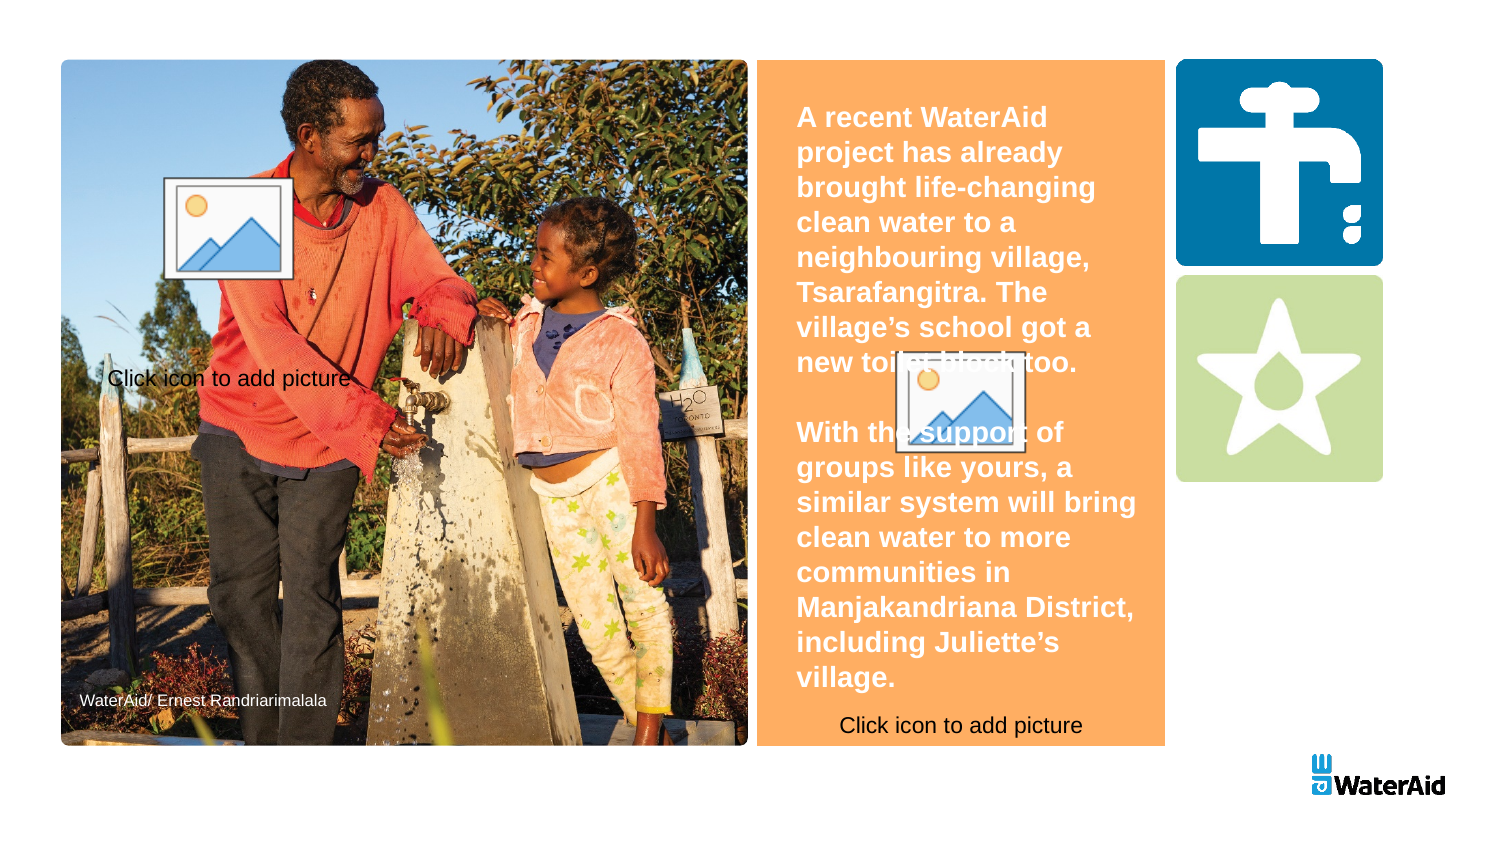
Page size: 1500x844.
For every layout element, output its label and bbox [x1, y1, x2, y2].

picture [59, 59, 748, 746]
picture [1344, 206, 1360, 222]
picture [1175, 274, 1383, 482]
picture [1312, 754, 1445, 795]
picture [757, 59, 1166, 746]
picture [1175, 59, 1181, 66]
picture [1199, 82, 1360, 243]
picture [1344, 227, 1360, 243]
